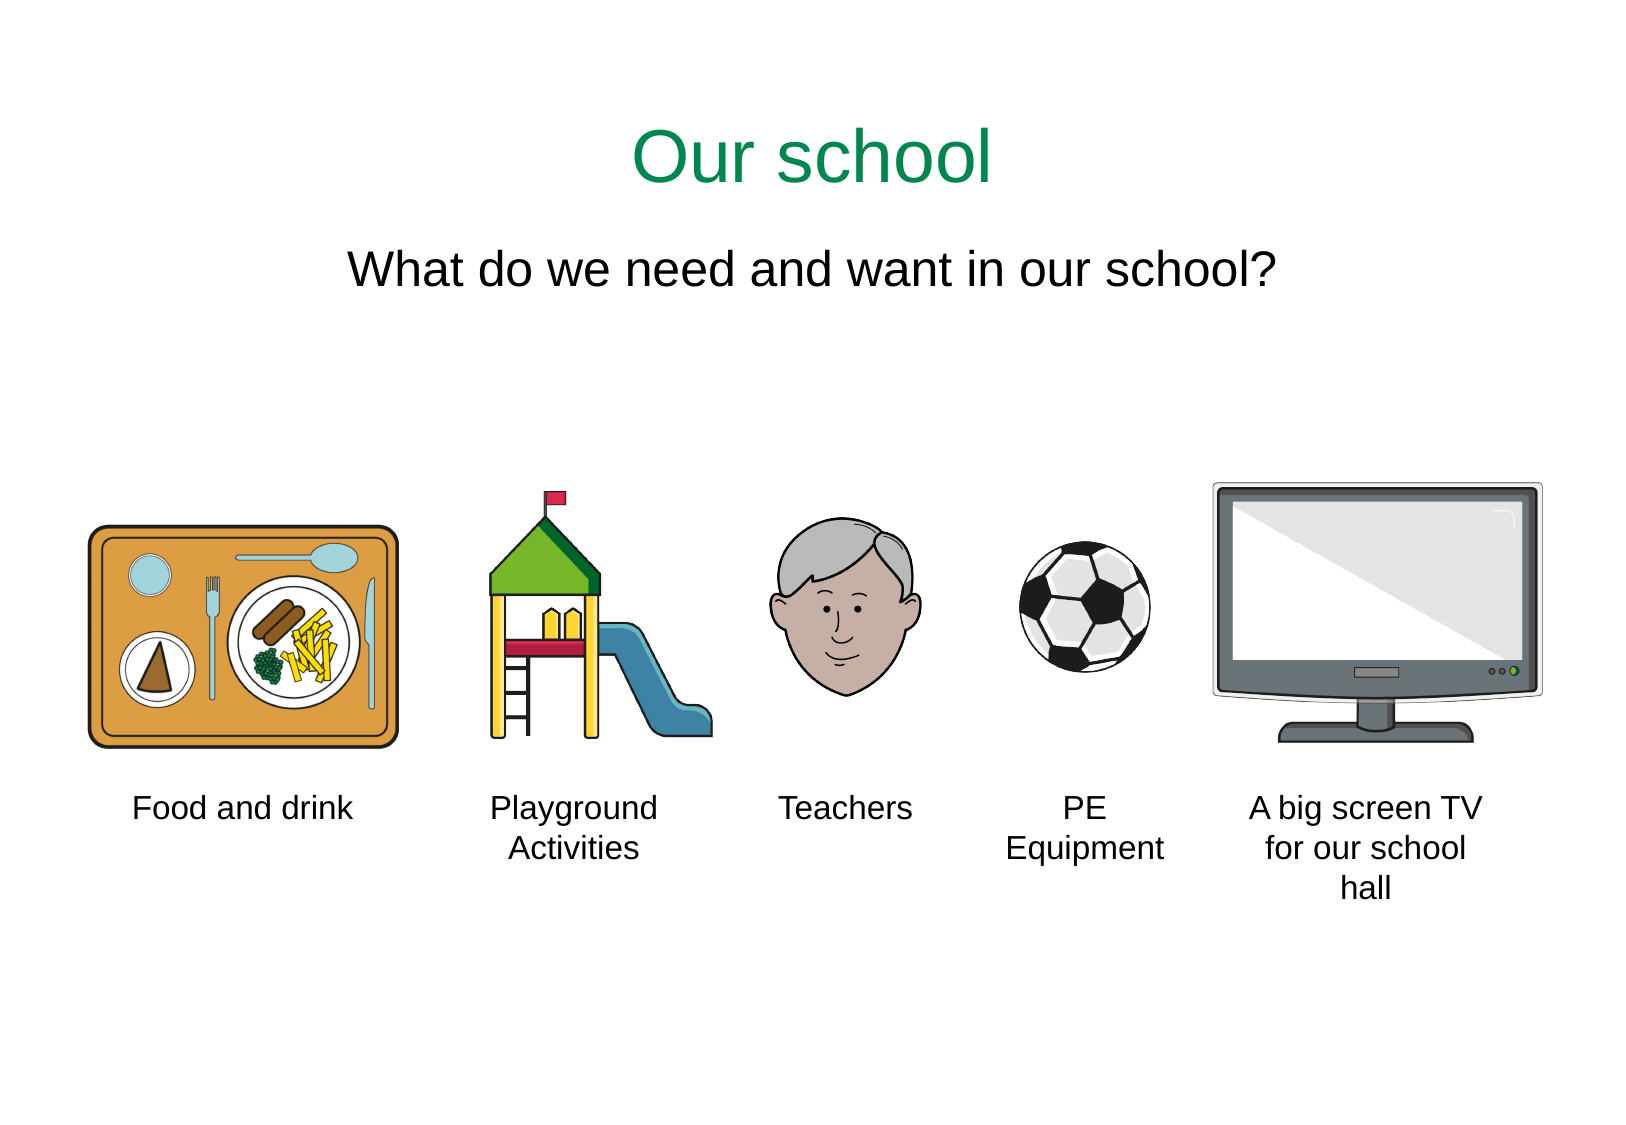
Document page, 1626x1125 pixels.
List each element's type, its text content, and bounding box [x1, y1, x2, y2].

text_box A big screen TV for our school hall [1223, 778, 1509, 914]
text_box Food and drink [100, 778, 386, 834]
text_box Playground Activities [431, 778, 717, 874]
picture [489, 490, 713, 739]
text_box PE Equipment [942, 778, 1223, 874]
picture [769, 516, 922, 697]
picture [1212, 482, 1543, 743]
picture [1019, 540, 1151, 673]
picture [88, 480, 399, 793]
text_box Teachers [702, 778, 942, 834]
text_box What do we need and want in our school? [0, 236, 1625, 297]
title Our school [0, 118, 1625, 199]
